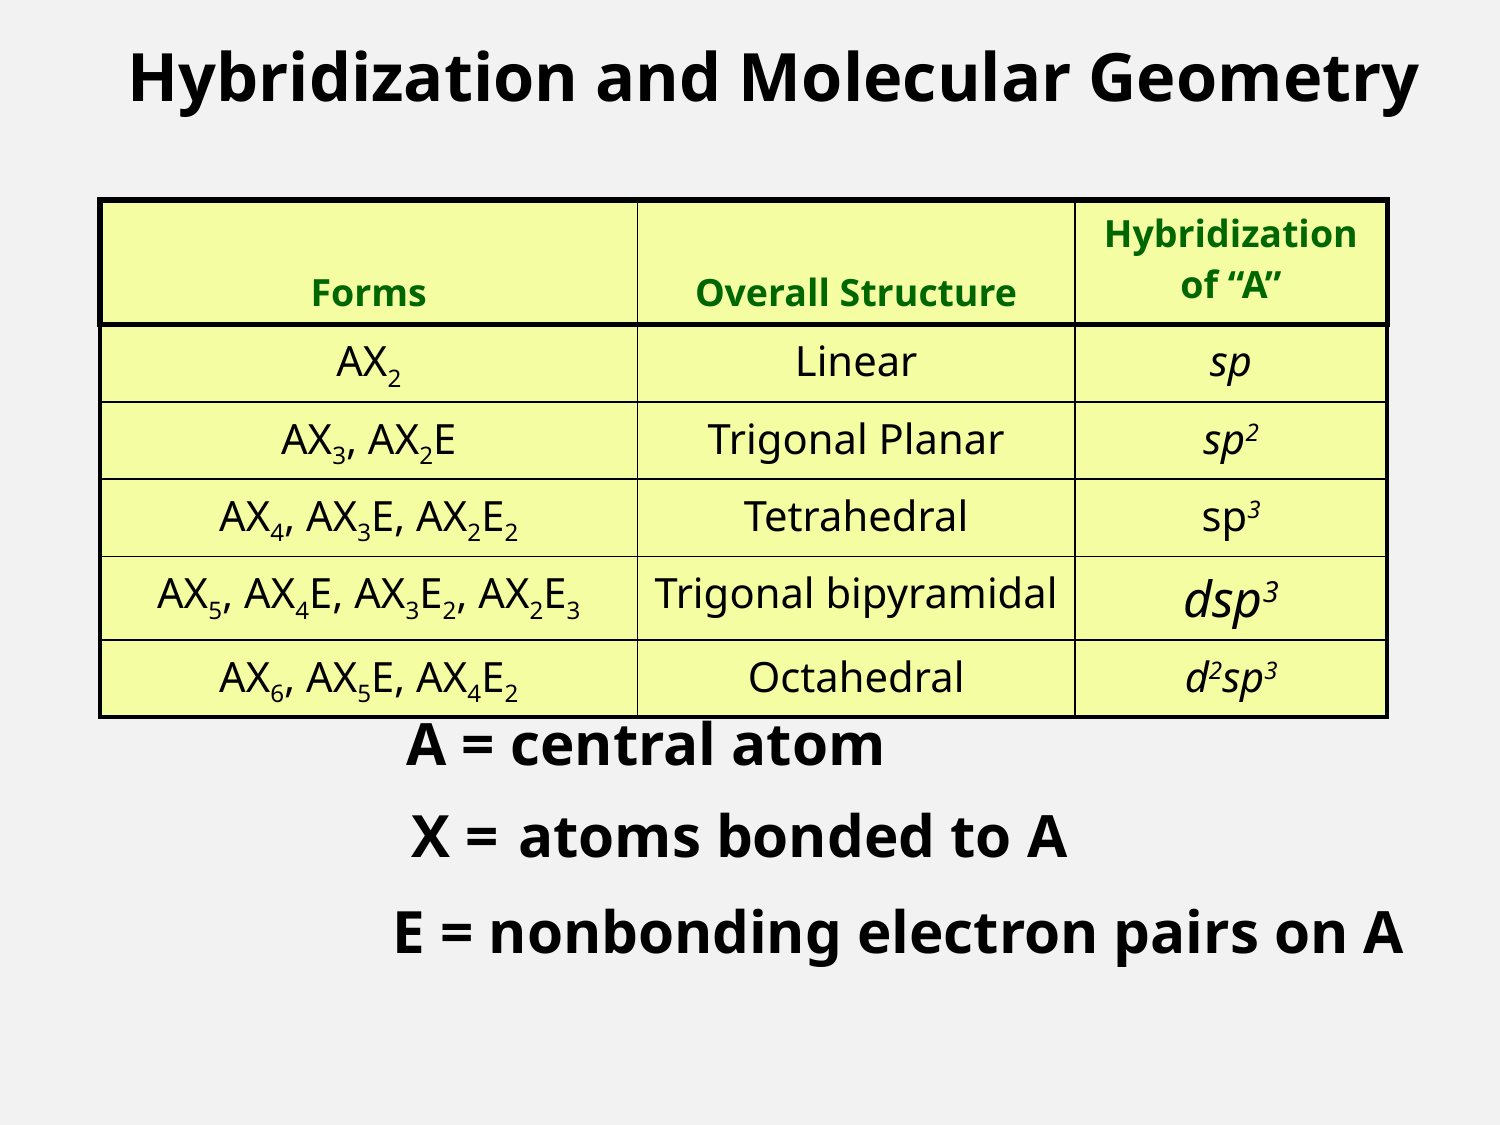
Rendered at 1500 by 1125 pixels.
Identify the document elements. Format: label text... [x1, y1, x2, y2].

table_cell AX6, AX5E, AX4E2 [102, 641, 637, 715]
text_box E = nonbonding electron pairs on A [377, 887, 1419, 973]
table_cell Linear [638, 327, 1074, 401]
title Hybridization and Molecular Geometry [112, 0, 1438, 151]
table_cell AX4, AX3E, AX2E2 [102, 480, 637, 556]
table_cell Trigonal bipyramidal [638, 557, 1074, 639]
text_box X = atoms bonded to A [396, 774, 1083, 880]
table_cell Octahedral [638, 641, 1074, 715]
table_cell AX5, AX4E, AX3E2, AX2E3 [102, 557, 637, 639]
table_cell sp2 [1076, 403, 1385, 478]
text_box A = central atom [391, 699, 901, 785]
table_cell AX2 [102, 327, 637, 401]
table_header Forms [103, 203, 637, 322]
table_cell AX3, AX2E [102, 403, 637, 478]
table_header Hybridization of “A” [1076, 203, 1385, 322]
table_cell d2sp3 [1076, 641, 1385, 715]
table_cell dsp3 [1076, 557, 1385, 639]
table_cell Tetrahedral [638, 480, 1074, 556]
table_cell Trigonal Planar [638, 403, 1074, 478]
table_header Overall Structure [638, 203, 1074, 322]
table_cell sp [1076, 327, 1385, 401]
table_cell sp3 [1076, 480, 1385, 556]
